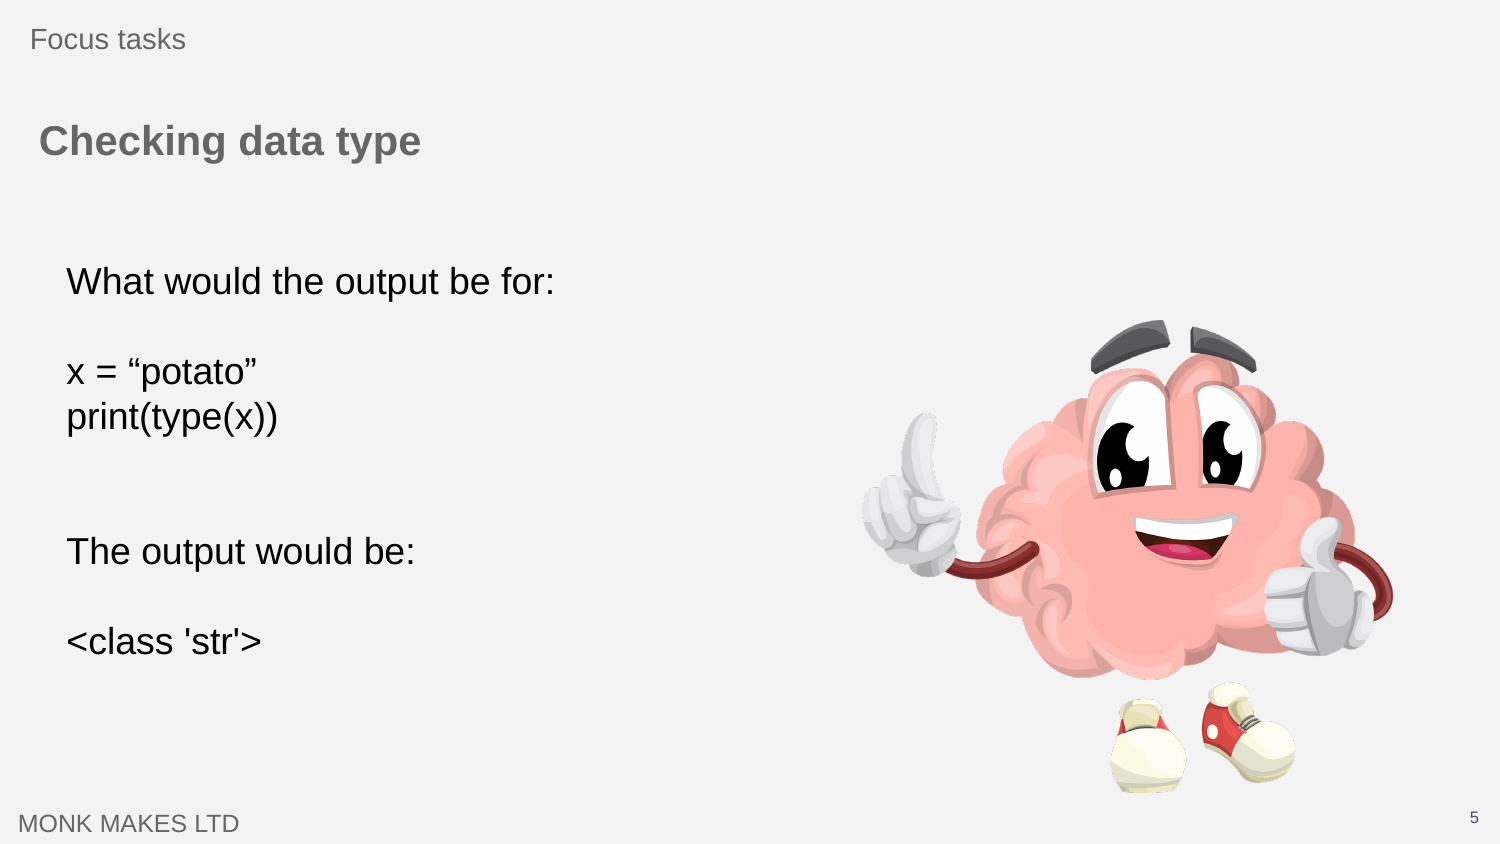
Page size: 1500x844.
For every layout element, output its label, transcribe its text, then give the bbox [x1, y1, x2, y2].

subtitle Focus tasks [14, 0, 1500, 52]
slide_number ‹#› [1448, 792, 1500, 844]
title Checking data type [23, 81, 1422, 198]
picture [862, 320, 1394, 793]
text_box What would the output be for: x = “potato” print(type(x)) The output would be: <class 'str'> [51, 197, 1437, 754]
